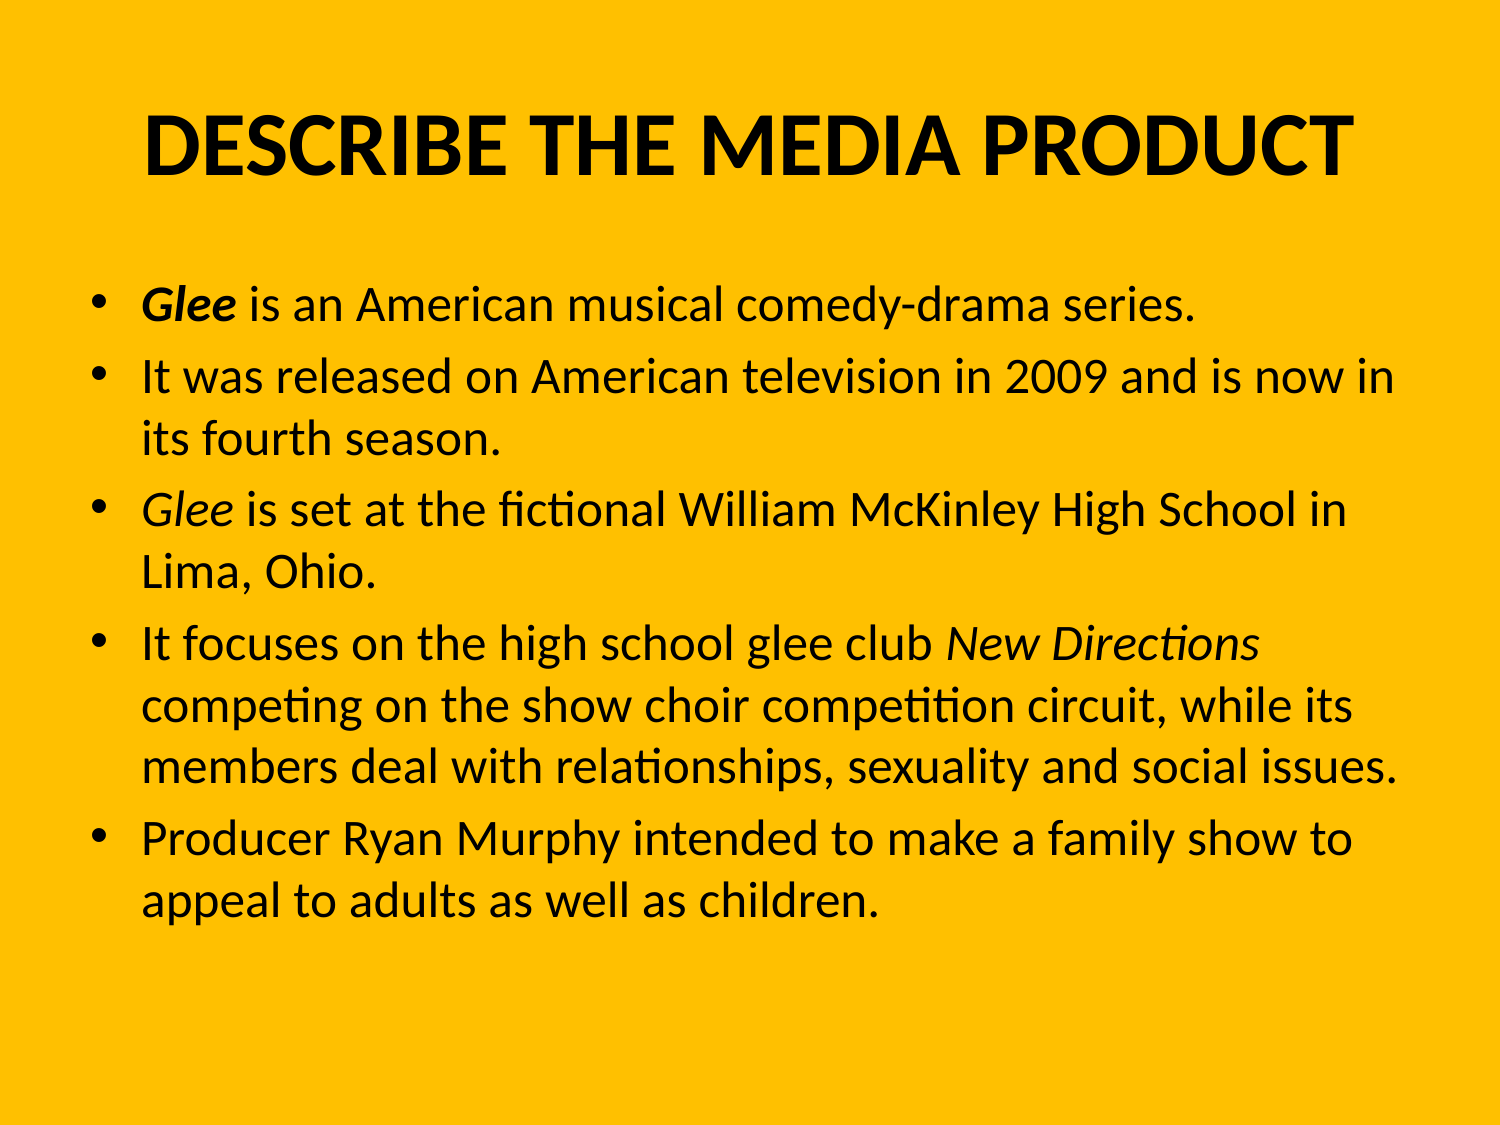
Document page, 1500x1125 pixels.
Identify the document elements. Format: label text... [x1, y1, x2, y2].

list Glee is an American musical comedy-drama series. It was released on American television in 2009 and is now in its fourth season. Glee is set at the fictional William McKinley High School in Lima, Ohio. It focuses on the high school glee club New Directions competing on the show choir competition circuit, while its members deal with relationships, sexuality and social issues. Producer Ryan Murphy intended to make a family show to appeal to adults as well as children. [75, 262, 1425, 1005]
title DESCRIBE THE MEDIA PRODUCT [75, 45, 1425, 233]
